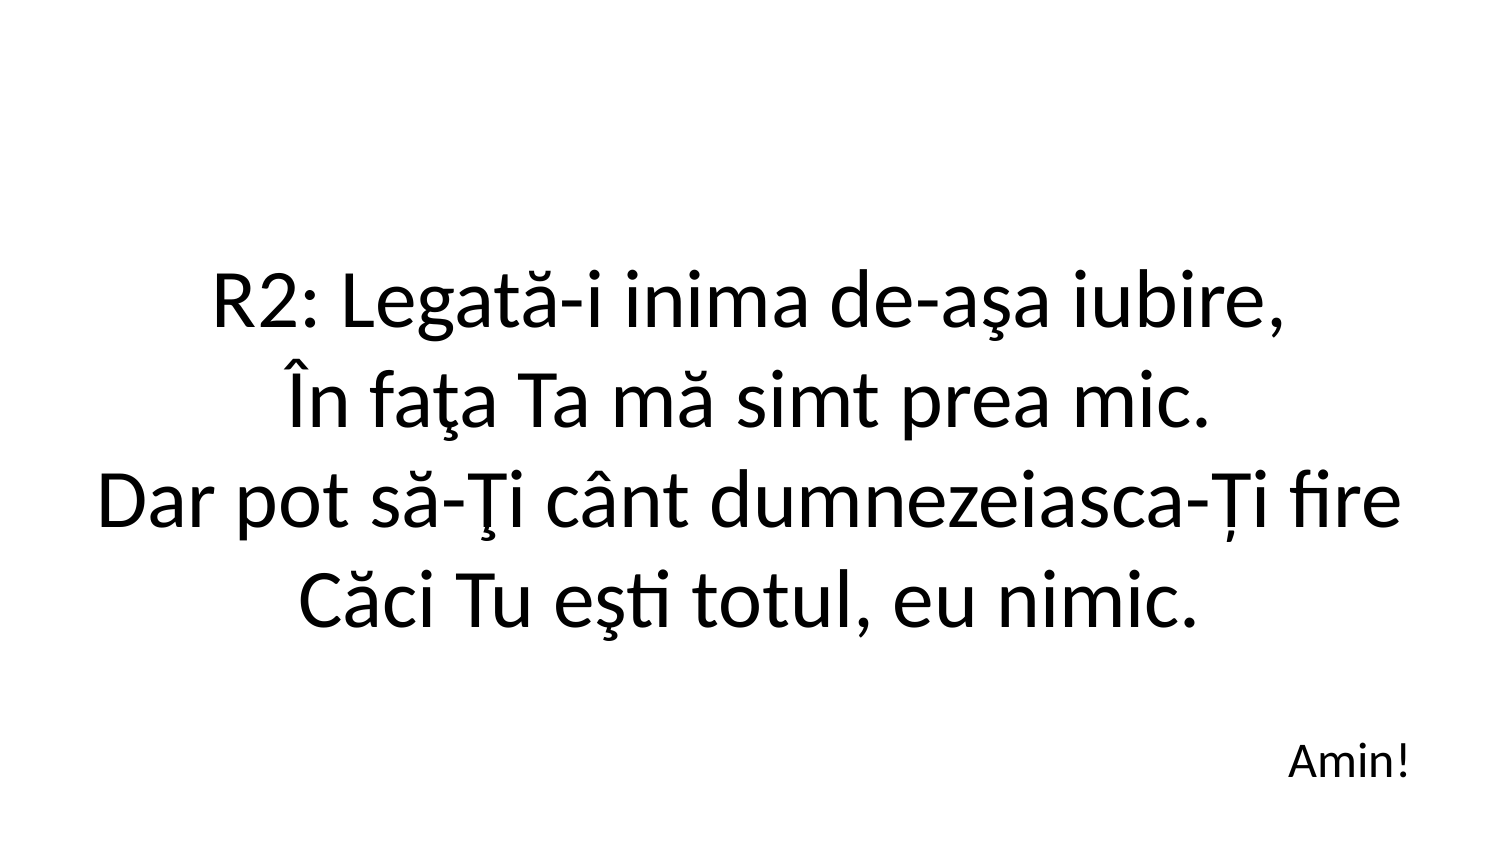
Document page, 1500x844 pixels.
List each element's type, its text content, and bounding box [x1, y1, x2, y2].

text_box R2: Legată-i inima de-aşa iubire, În faţa Ta mă simt prea mic. Dar pot să-Ţi cânt dumnezeiasca-Ți fire Căci Tu eşti totul, eu nimic. [81, 192, 1419, 652]
text_box Amin! [1273, 674, 1427, 795]
